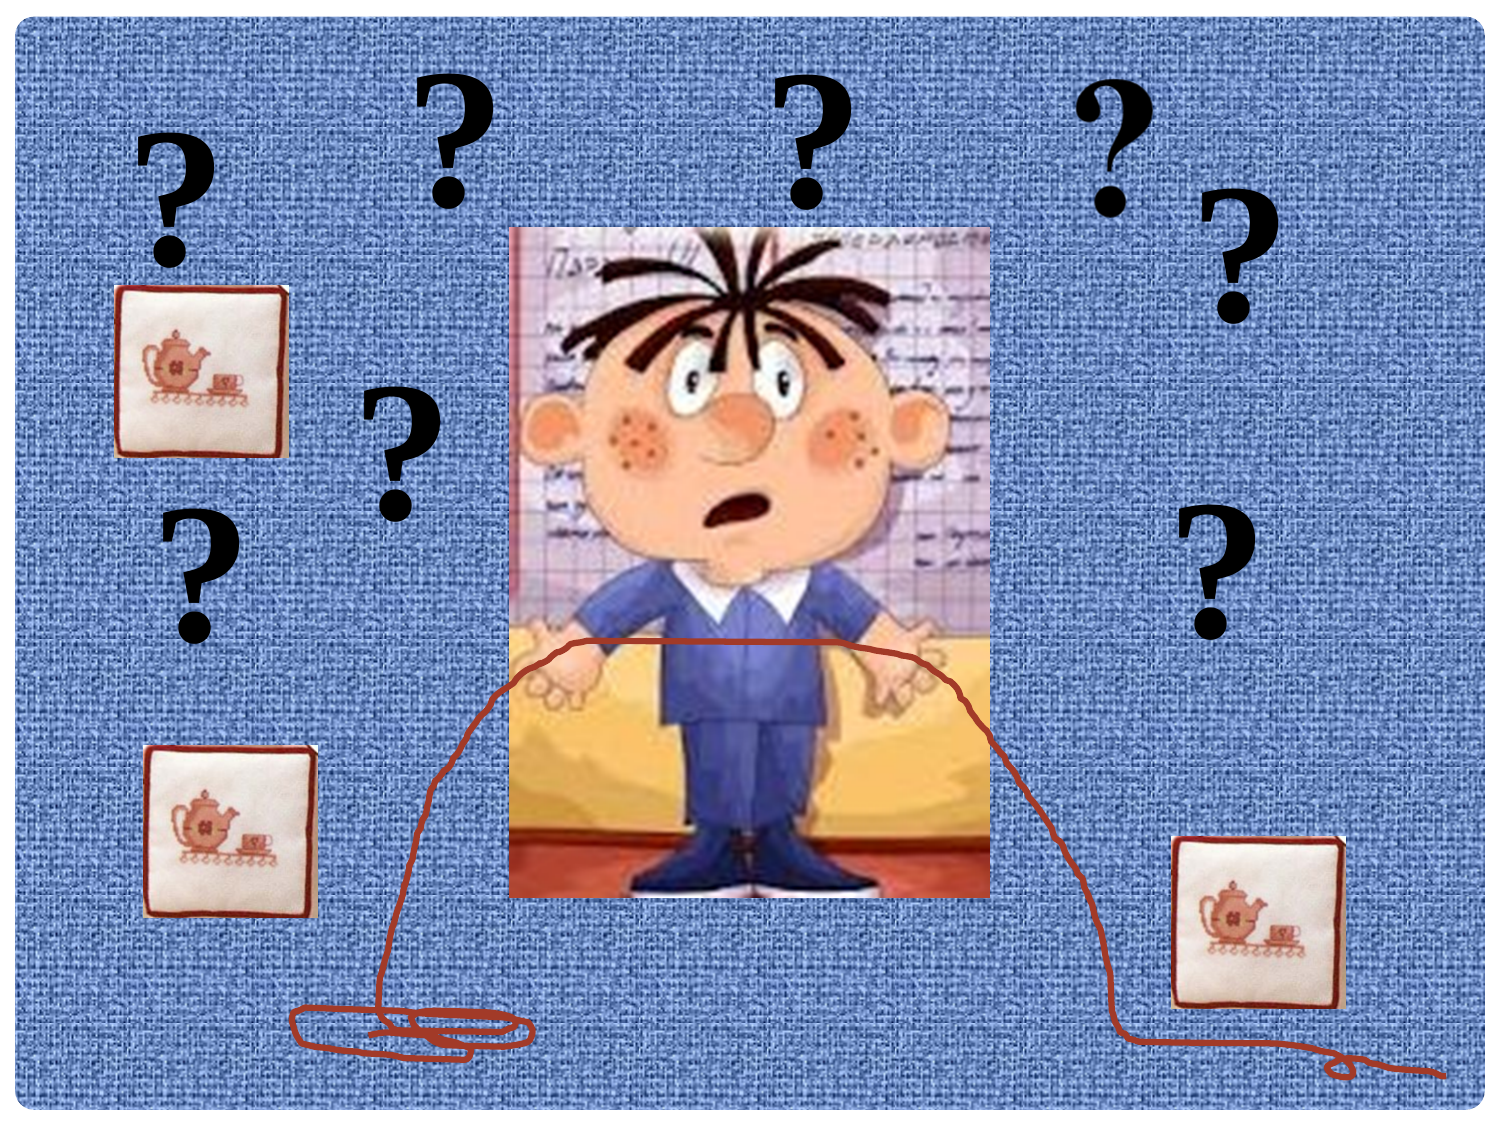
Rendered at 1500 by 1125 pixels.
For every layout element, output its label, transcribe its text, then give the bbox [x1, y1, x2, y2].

text_box ? [748, 114, 879, 227]
text_box ? [1285, 114, 1306, 369]
text_box [565, 52, 943, 114]
text_box ? [337, 312, 468, 567]
text_box [291, 685, 1447, 1079]
text_box ? [112, 58, 349, 313]
text_box ? [748, 0, 879, 52]
text_box ? [136, 458, 267, 689]
text_box ? [1152, 430, 1283, 686]
text_box ? [390, 0, 521, 254]
picture [15, 0, 1485, 1110]
text_box [1285, 52, 1350, 114]
